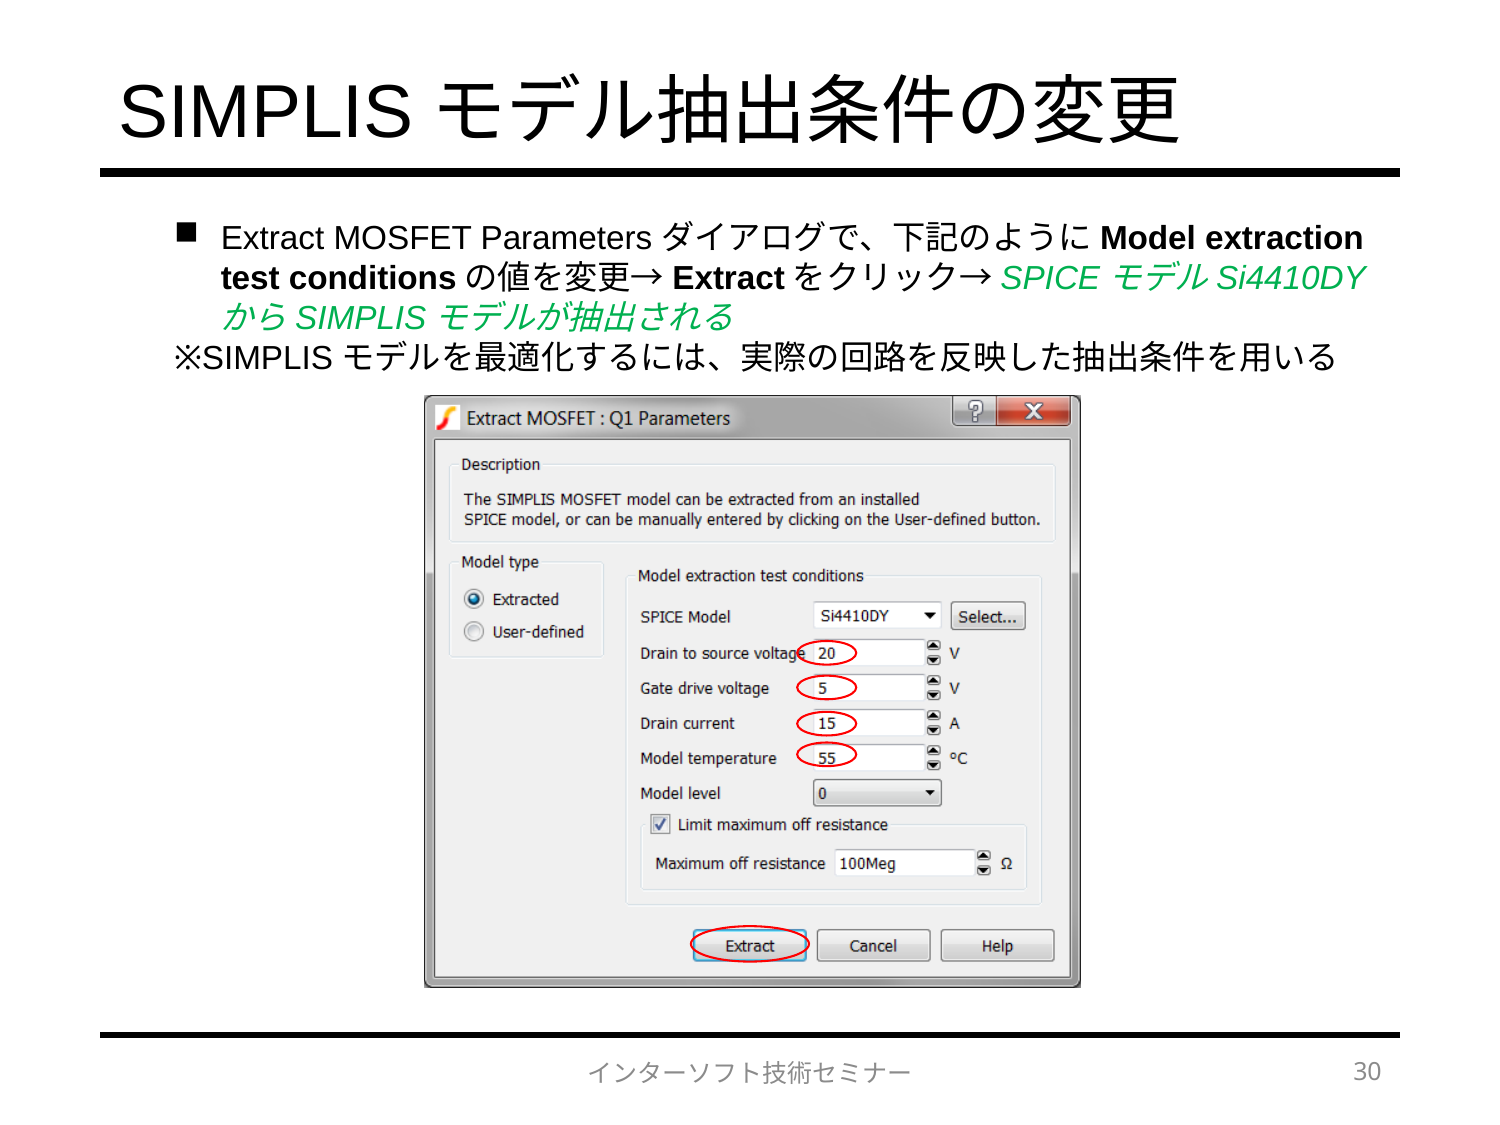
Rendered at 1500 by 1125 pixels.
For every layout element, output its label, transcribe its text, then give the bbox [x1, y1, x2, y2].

picture [424, 395, 1081, 988]
slide_number 30 [1059, 1042, 1397, 1103]
footer インターソフト技術セミナー [496, 1042, 1004, 1103]
title SIMPLISモデル抽出条件の変更 [103, 59, 1403, 167]
text_box Extract MOSFET Parametersダイアログで、下記のようにModel extraction test conditionsの値を変更→Extractをクリック→SPICEモデルSi4410DYからSIMPLISモデルが抽出される ※SIMPLISモデルを最適化するには、実際の回路を反映した抽出条件を用いる [159, 208, 1397, 384]
